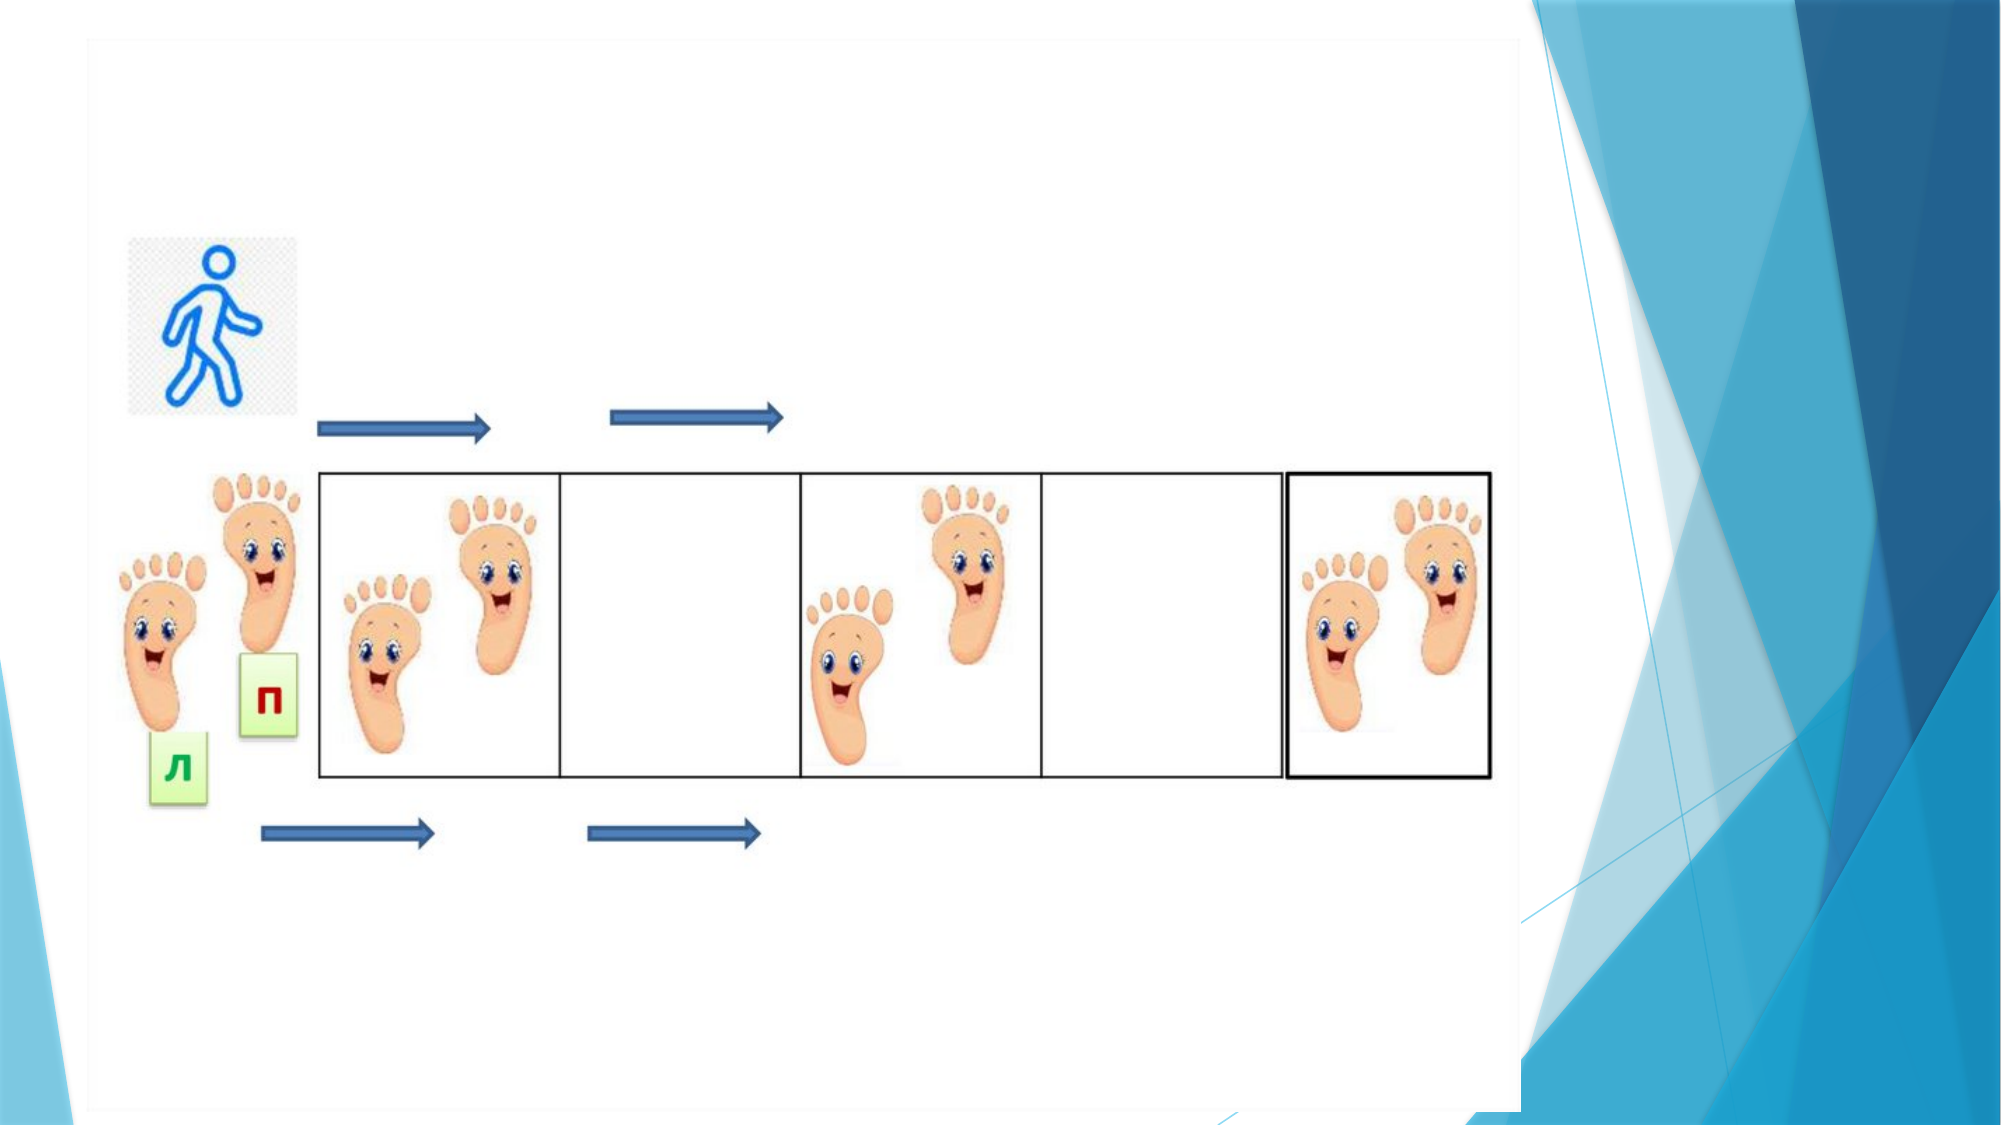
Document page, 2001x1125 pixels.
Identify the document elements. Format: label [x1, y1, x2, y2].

picture [85, 37, 1522, 1113]
